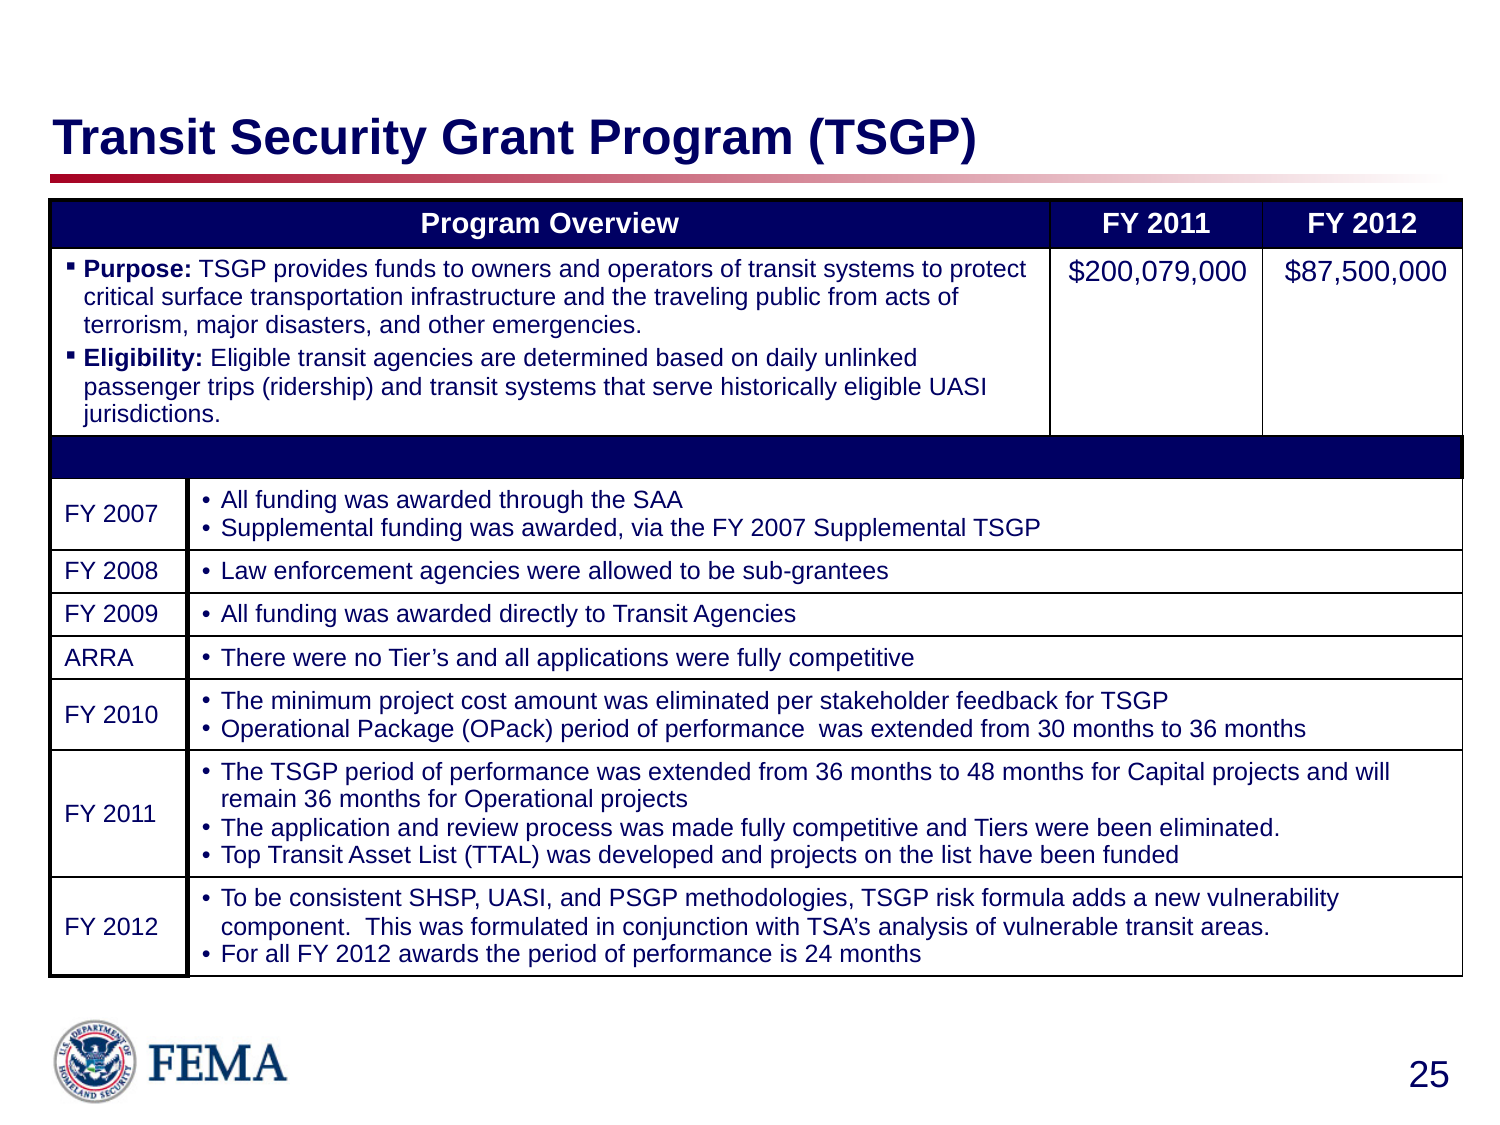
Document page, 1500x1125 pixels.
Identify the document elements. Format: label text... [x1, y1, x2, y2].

table_cell FY 2011 [52, 751, 185, 876]
table_cell Law enforcement agencies were allowed to be sub-grantees [190, 551, 1462, 592]
table_cell All funding was awarded through the SAA Supplemental funding was awarded, via the FY 2007 Supplemental TSGP [190, 479, 1462, 549]
table_cell FY 2009 [52, 594, 185, 635]
title Transit Security Grant Program (TSGP) [36, 0, 1435, 173]
table_cell Purpose: TSGP provides funds to owners and operators of transit systems to protect critical surface transportation infrastructure and the traveling public from acts of terrorism, major disasters, and other emergencies. Eligibility: Eligible transit agencies are determined based on daily unlinked passenger trips (ridership) and transit systems that serve historically eligible UASI jurisdictions. [52, 249, 1049, 435]
table_cell FY 2012 [52, 878, 185, 974]
picture [51, 1017, 290, 1106]
table_cell FY 2010 [52, 680, 185, 749]
table_cell The TSGP period of performance was extended from 36 months to 48 months for Capital projects and will remain 36 months for Operational projects The application and review process was made fully competitive and Tiers were been eliminated. Top Transit Asset List (TTAL) was developed and projects on the list have been funded [190, 751, 1462, 876]
table_header Program Overview [52, 202, 1049, 247]
table_cell To be consistent SHSP, UASI, and PSGP methodologies, TSGP risk formula adds a new vulnerability component. This was formulated in conjunction with TSA’s analysis of vulnerable transit areas. For all FY 2012 awards the period of performance is 24 months [190, 878, 1462, 975]
table_cell [52, 437, 1460, 478]
table_cell FY 2008 [52, 551, 185, 592]
table_header FY 2012 [1263, 202, 1462, 247]
table_cell FY 2007 [52, 479, 185, 549]
table_cell ARRA [52, 637, 185, 678]
table_cell There were no Tier’s and all applications were fully competitive [190, 637, 1462, 678]
table_cell The minimum project cost amount was eliminated per stakeholder feedback for TSGP Operational Package (OPack) period of performance was extended from 30 months to 36 months [190, 680, 1462, 749]
table_cell $87,500,000 [1263, 249, 1462, 435]
table_cell All funding was awarded directly to Transit Agencies [190, 594, 1462, 635]
table_cell $200,079,000 [1051, 249, 1262, 435]
table_header FY 2011 [1051, 202, 1262, 247]
slide_number 25 [1099, 1024, 1451, 1103]
